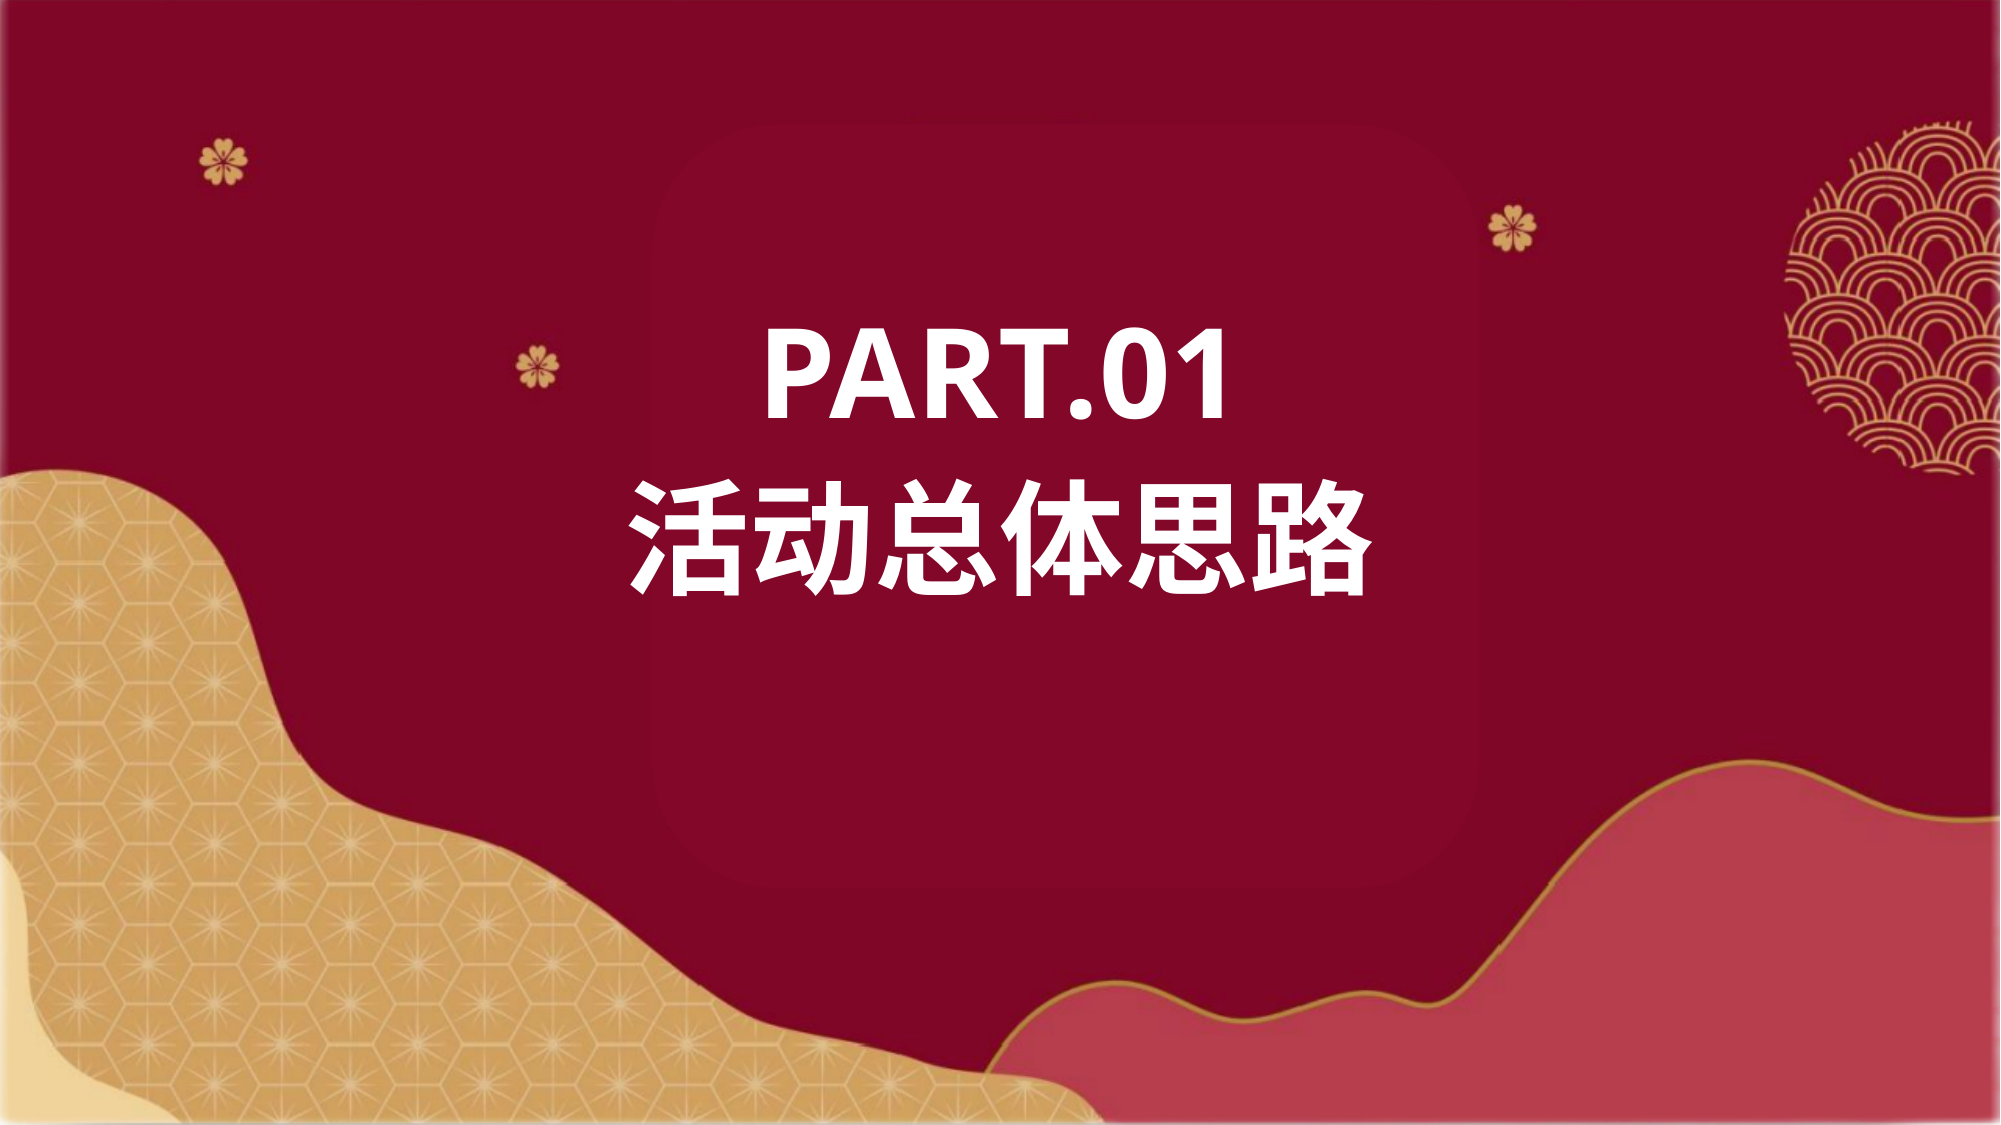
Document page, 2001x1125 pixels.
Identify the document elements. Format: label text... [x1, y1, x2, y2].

text_box PART.01 [742, 286, 1258, 452]
text_box 活动总体思路 [610, 452, 1390, 618]
picture [0, 0, 2000, 1125]
